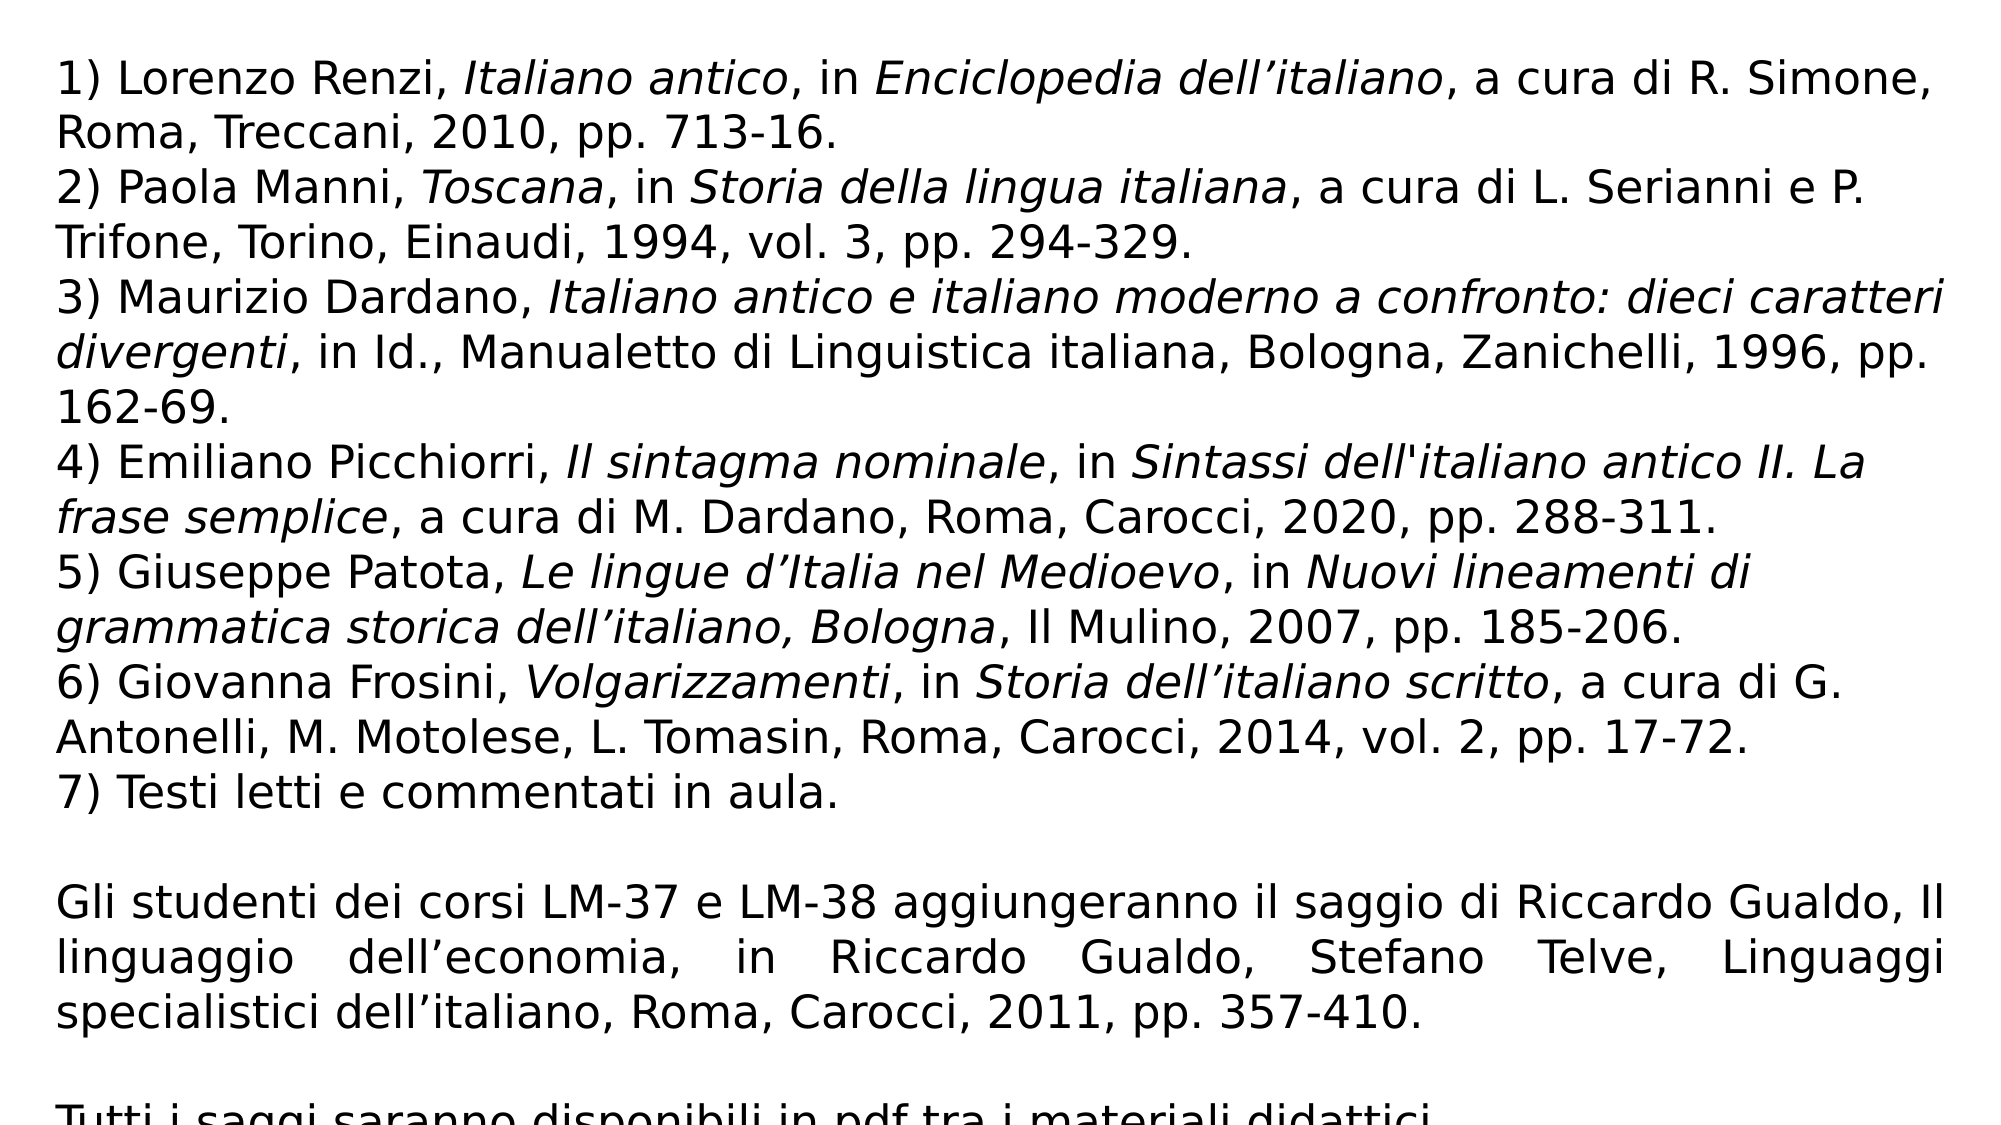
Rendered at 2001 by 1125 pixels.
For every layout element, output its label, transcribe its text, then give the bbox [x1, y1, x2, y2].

text_box 1) Lorenzo Renzi, Italiano antico, in Enciclopedia dell’italiano, a cura di R. Simone, Roma, Treccani, 2010, pp. 713-16. 2) Paola Manni, Toscana, in Storia della lingua italiana, a cura di L. Serianni e P. Trifone, Torino, Einaudi, 1994, vol. 3, pp. 294-329. 3) Maurizio Dardano, Italiano antico e italiano moderno a confronto: dieci caratteri divergenti, in Id., Manualetto di Linguistica italiana, Bologna, Zanichelli, 1996, pp. 162-69. 4) Emiliano Picchiorri, Il sintagma nominale, in Sintassi dell'italiano antico II. La frase semplice, a cura di M. Dardano, Roma, Carocci, 2020, pp. 288-311. 5) Giuseppe Patota, Le lingue d’Italia nel Medioevo, in Nuovi lineamenti di grammatica storica dell’italiano, Bologna, Il Mulino, 2007, pp. 185-206. 6) Giovanna Frosini, Volgarizzamenti, in Storia dell’italiano scritto, a cura di G. Antonelli, M. Motolese, L. Tomasin, Roma, Carocci, 2014, vol. 2, pp. 17-72. 7) Testi letti e commentati in aula. Gli studenti dei corsi LM-37 e LM-38 aggiungeranno il saggio di Riccardo Gualdo, Il linguaggio dell’economia, in Riccardo Gualdo, Stefano Telve, Linguaggi specialistici dell’italiano, Roma, Carocci, 2011, pp. 357-410. Tutti i saggi saranno disponibili in pdf tra i materiali didattici. [40, 40, 1962, 1125]
